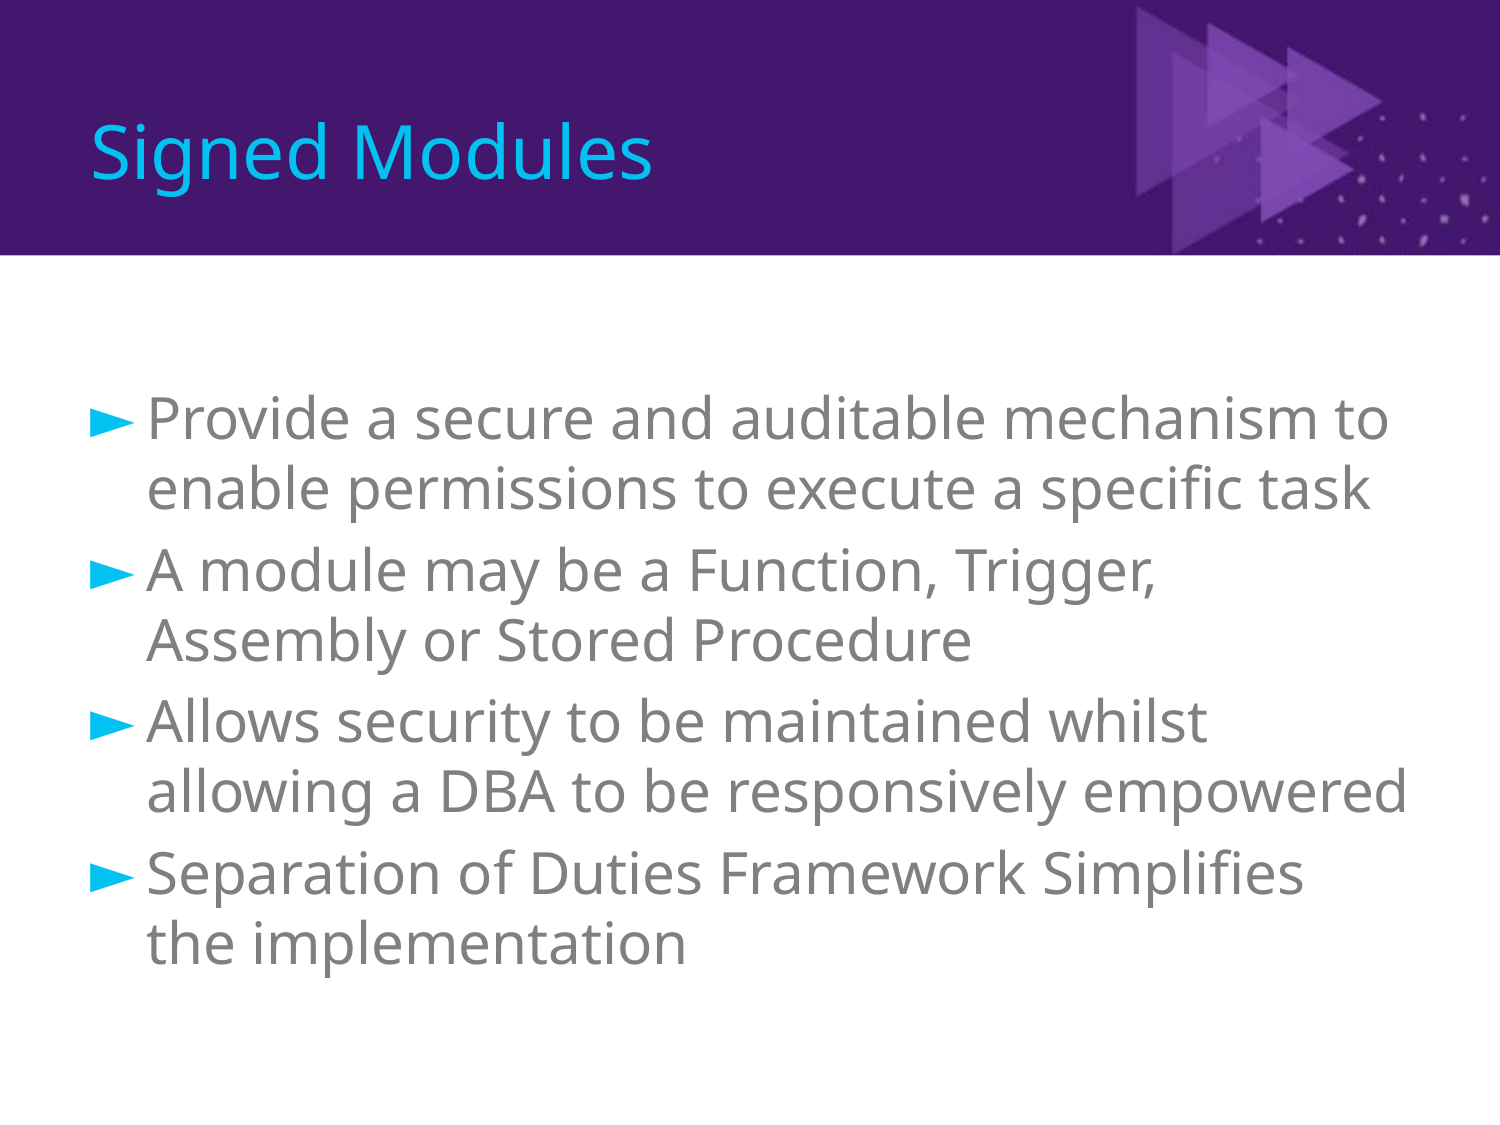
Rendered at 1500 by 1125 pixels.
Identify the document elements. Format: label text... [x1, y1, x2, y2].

picture [0, 0, 1500, 255]
list Provide a secure and auditable mechanism to enable permissions to execute a specific task A module may be a Function, Trigger, Assembly or Stored Procedure Allows security to be maintained whilst allowing a DBA to be responsively empowered Separation of Duties Framework Simplifies the implementation [75, 373, 1425, 1005]
title Signed Modules [75, 56, 1425, 244]
